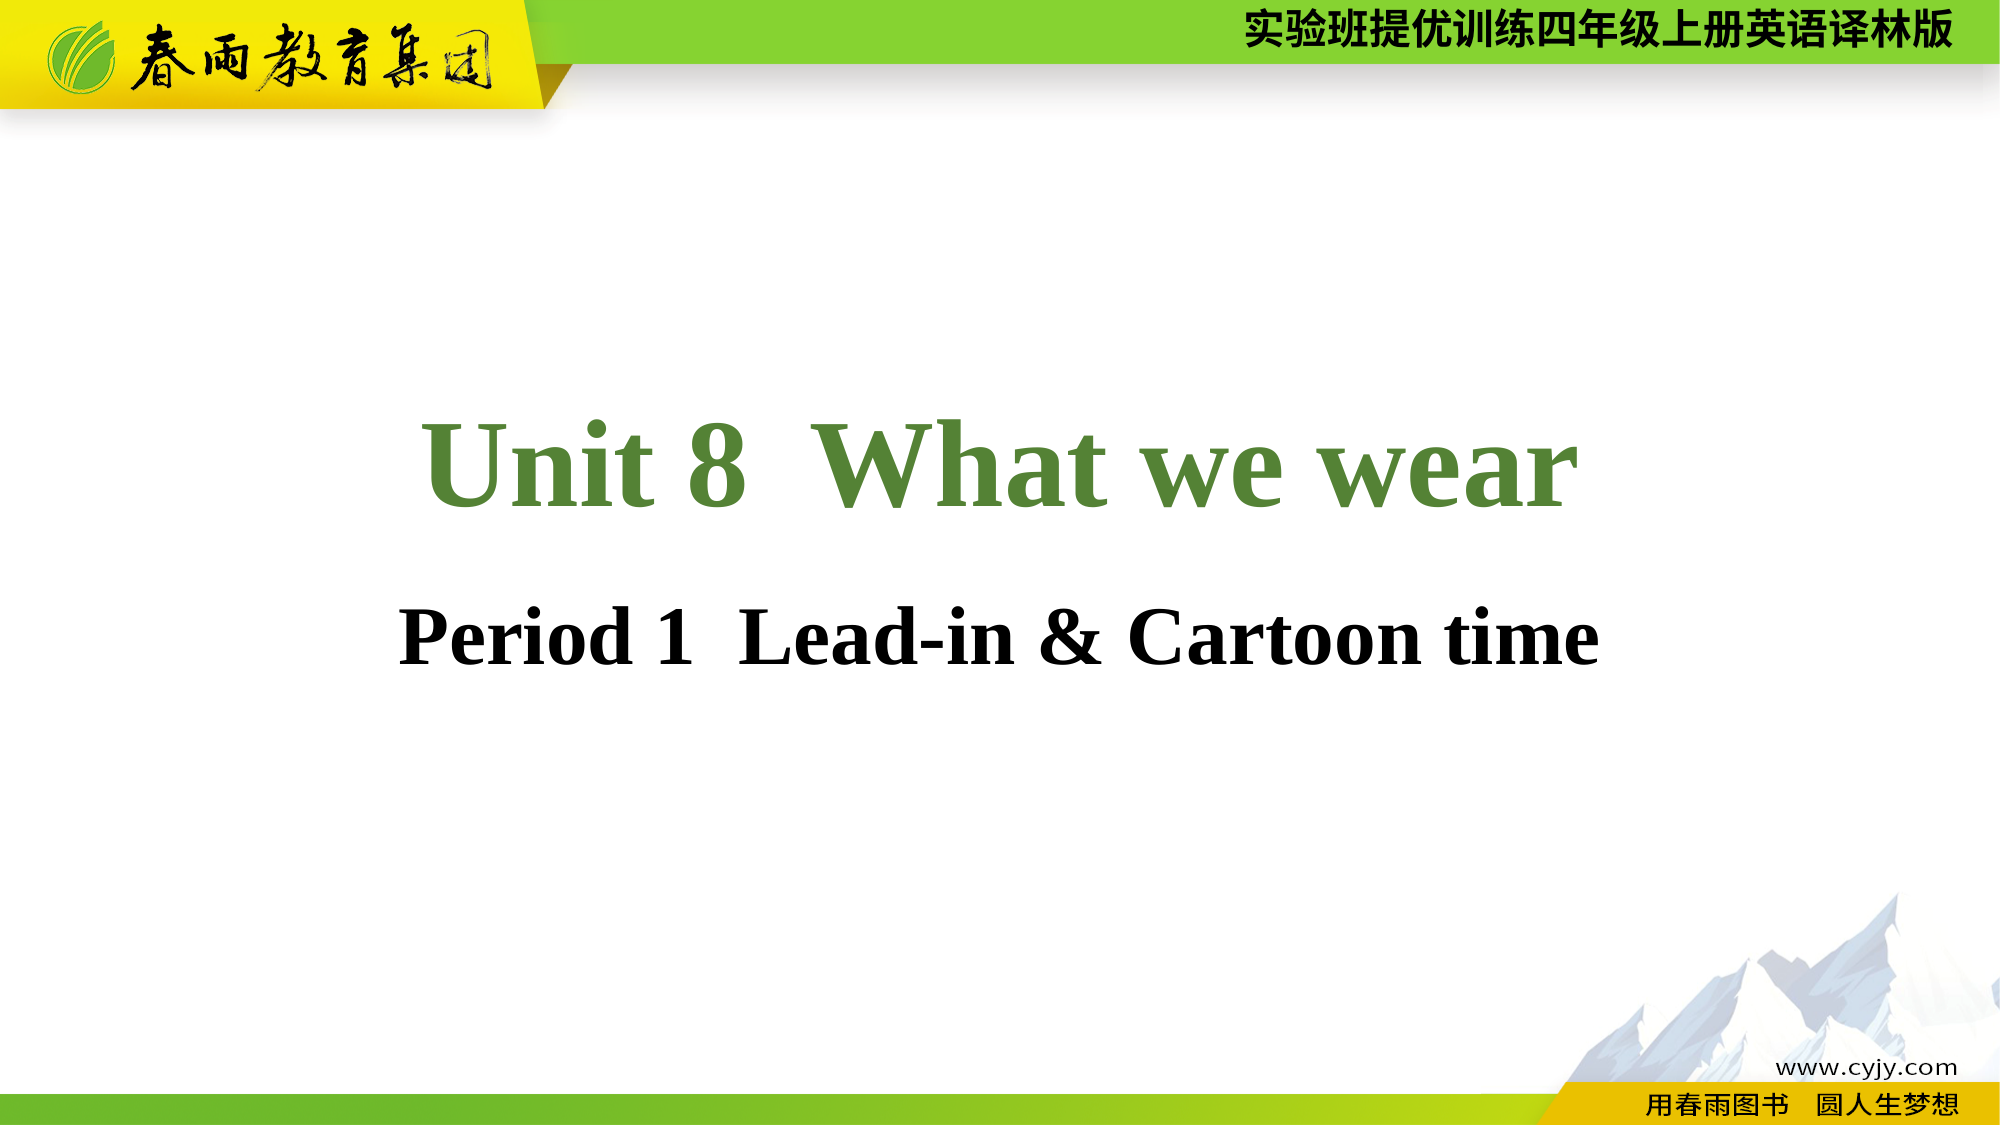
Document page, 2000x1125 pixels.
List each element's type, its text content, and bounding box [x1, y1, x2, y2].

picture [0, 689, 2000, 1125]
text_box Unit 8 What we wear Period 1 Lead-in & Cartoon time [0, 298, 2000, 689]
picture [0, 0, 2000, 298]
